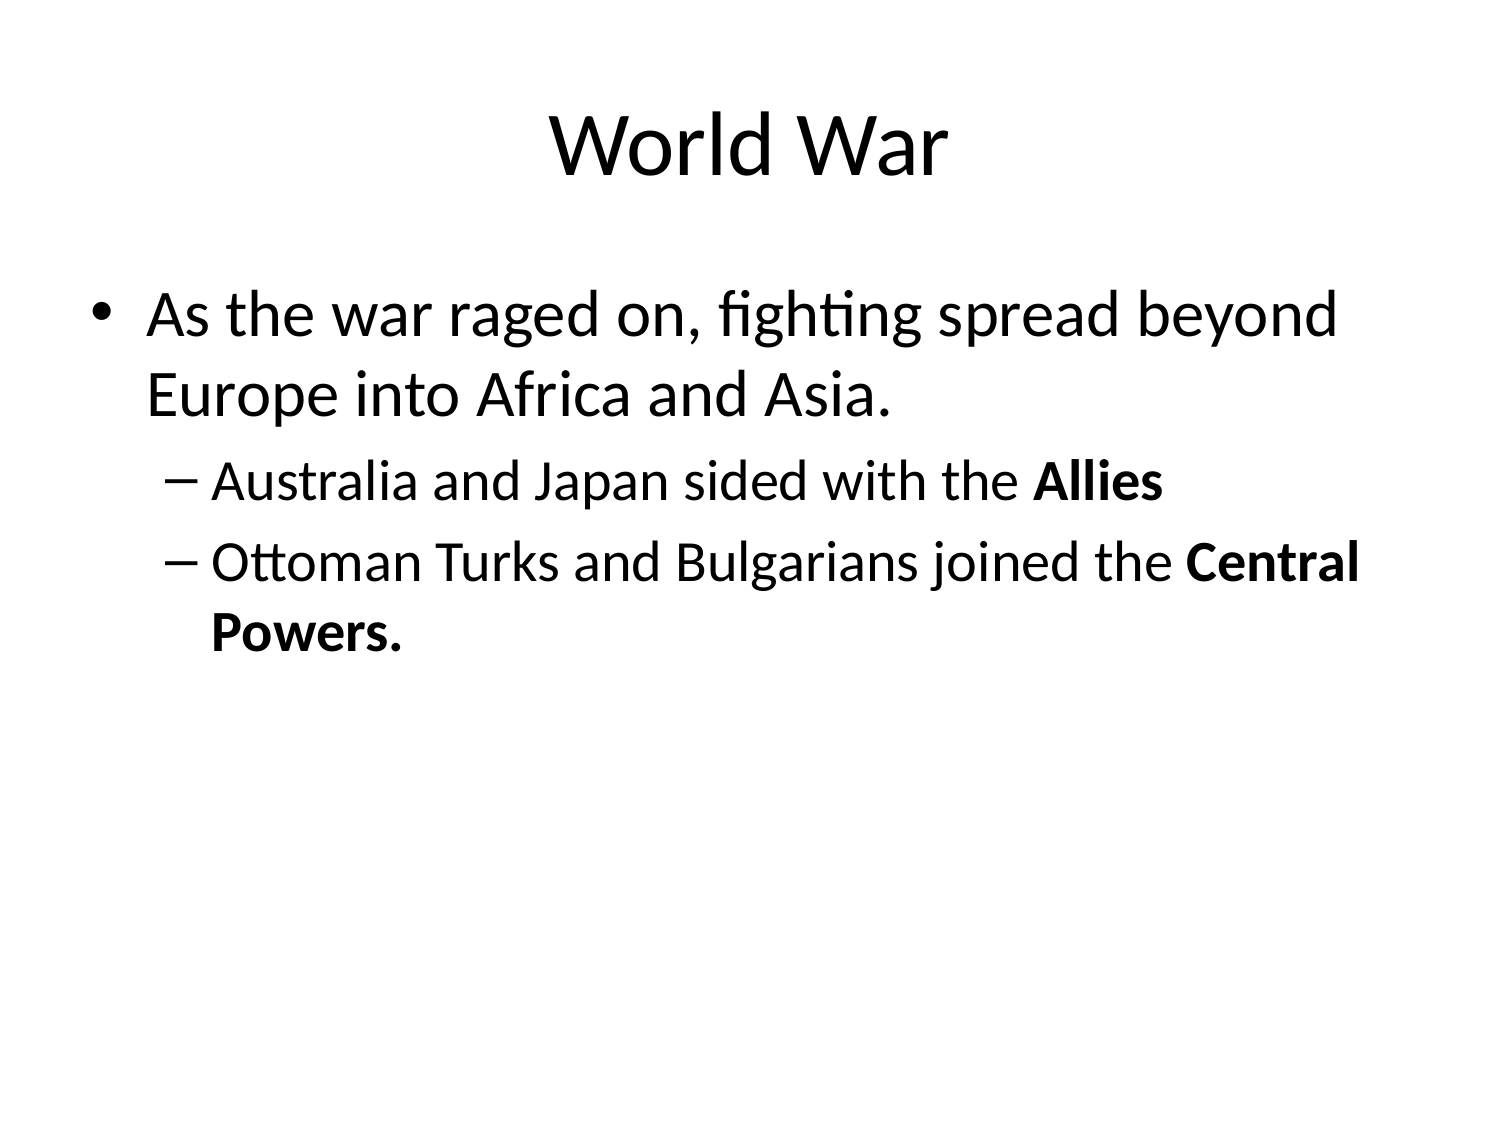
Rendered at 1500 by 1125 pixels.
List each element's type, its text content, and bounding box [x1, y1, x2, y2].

list As the war raged on, fighting spread beyond Europe into Africa and Asia. Australia and Japan sided with the Allies Ottoman Turks and Bulgarians joined the Central Powers. [75, 262, 1425, 1005]
title World War [75, 45, 1425, 233]
